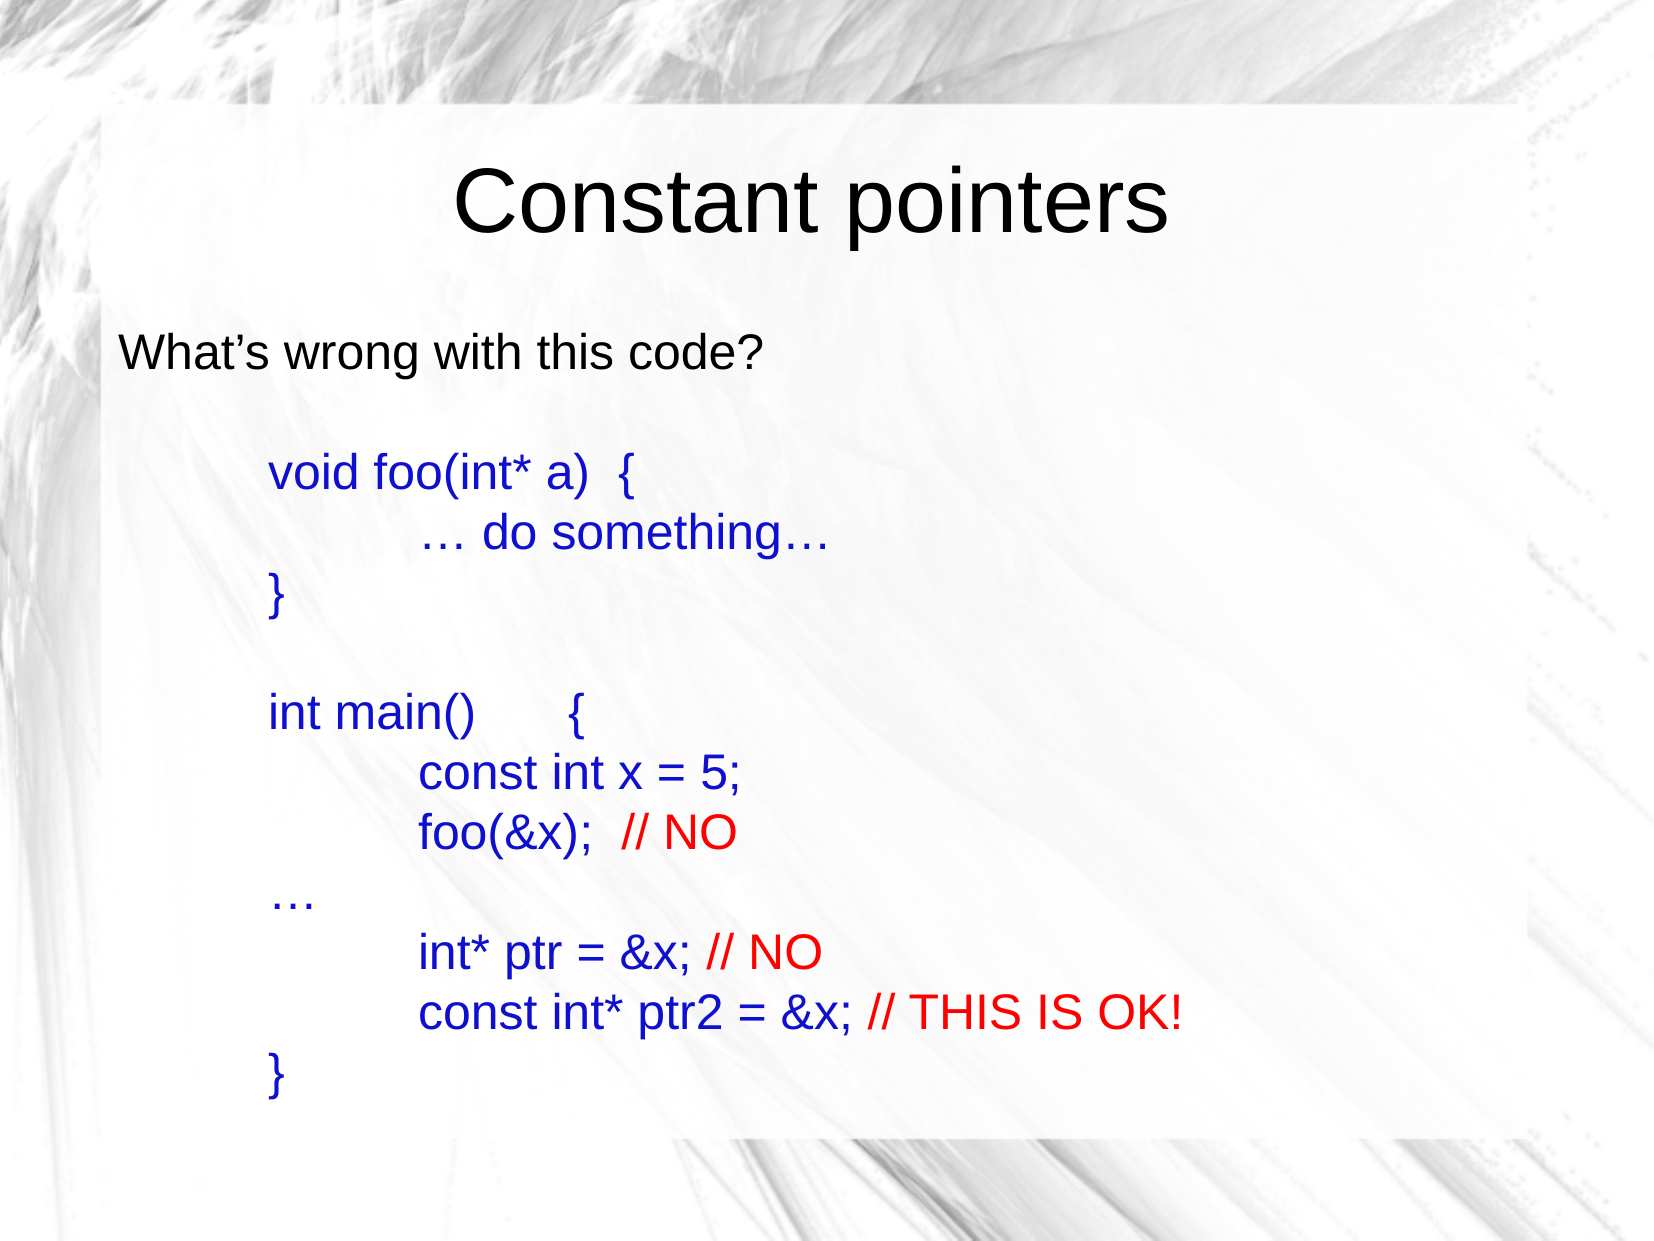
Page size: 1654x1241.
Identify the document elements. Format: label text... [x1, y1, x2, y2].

list What’s wrong with this code? void foo(int* a) { … do something… } int main() { const int x = 5; foo(&x); // NO … int* ptr = &x; // NO const int* ptr2 = &x; // THIS IS OK! } [118, 319, 1571, 1109]
title Constant pointers [118, 93, 1506, 299]
picture [0, 0, 1654, 1241]
